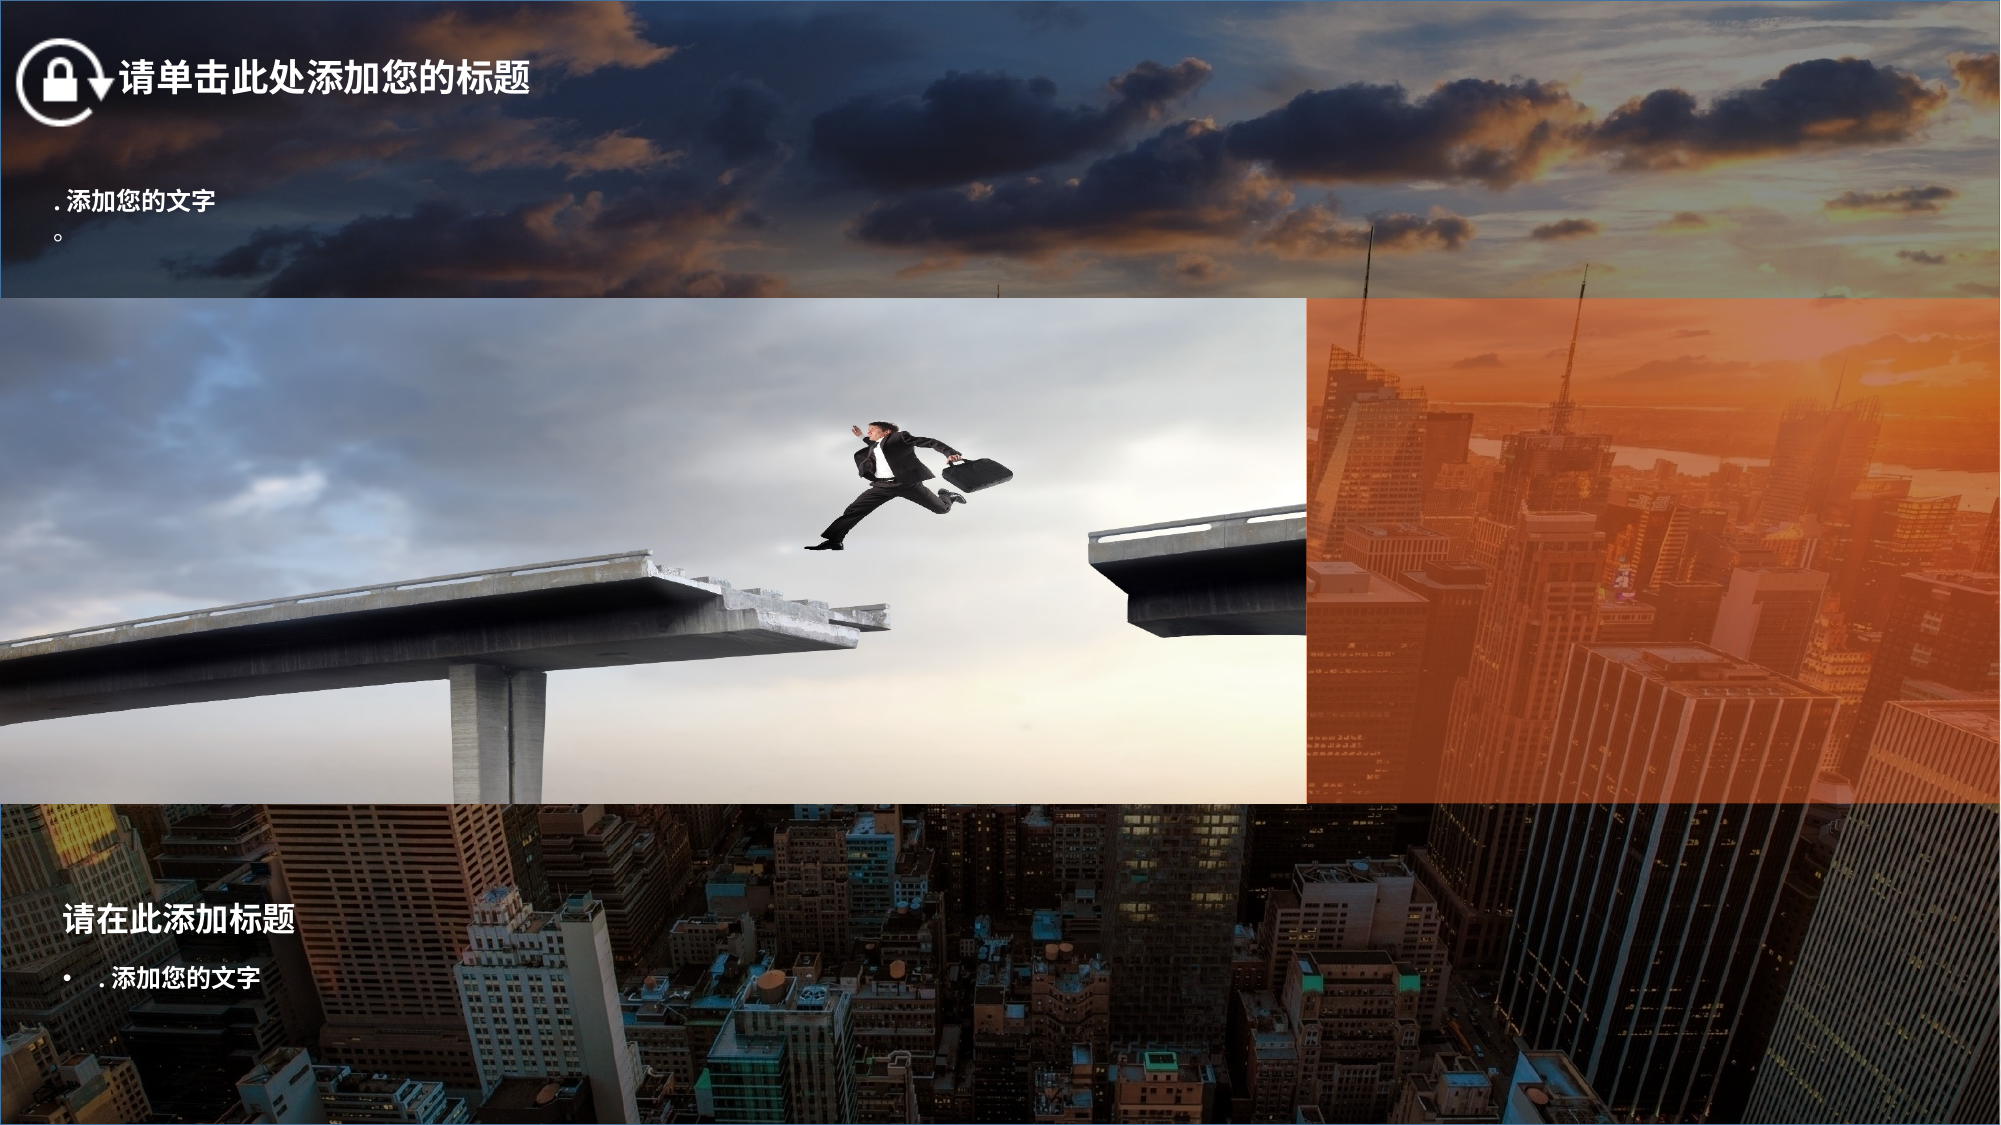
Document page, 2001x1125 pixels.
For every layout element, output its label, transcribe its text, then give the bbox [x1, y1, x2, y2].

text_box .添加您的文字 。 [38, 177, 1268, 283]
text_box [0, 0, 2000, 298]
text_box [0, 804, 2000, 1125]
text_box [0, 0, 615, 173]
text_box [0, 298, 2000, 804]
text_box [48, 890, 1271, 1001]
